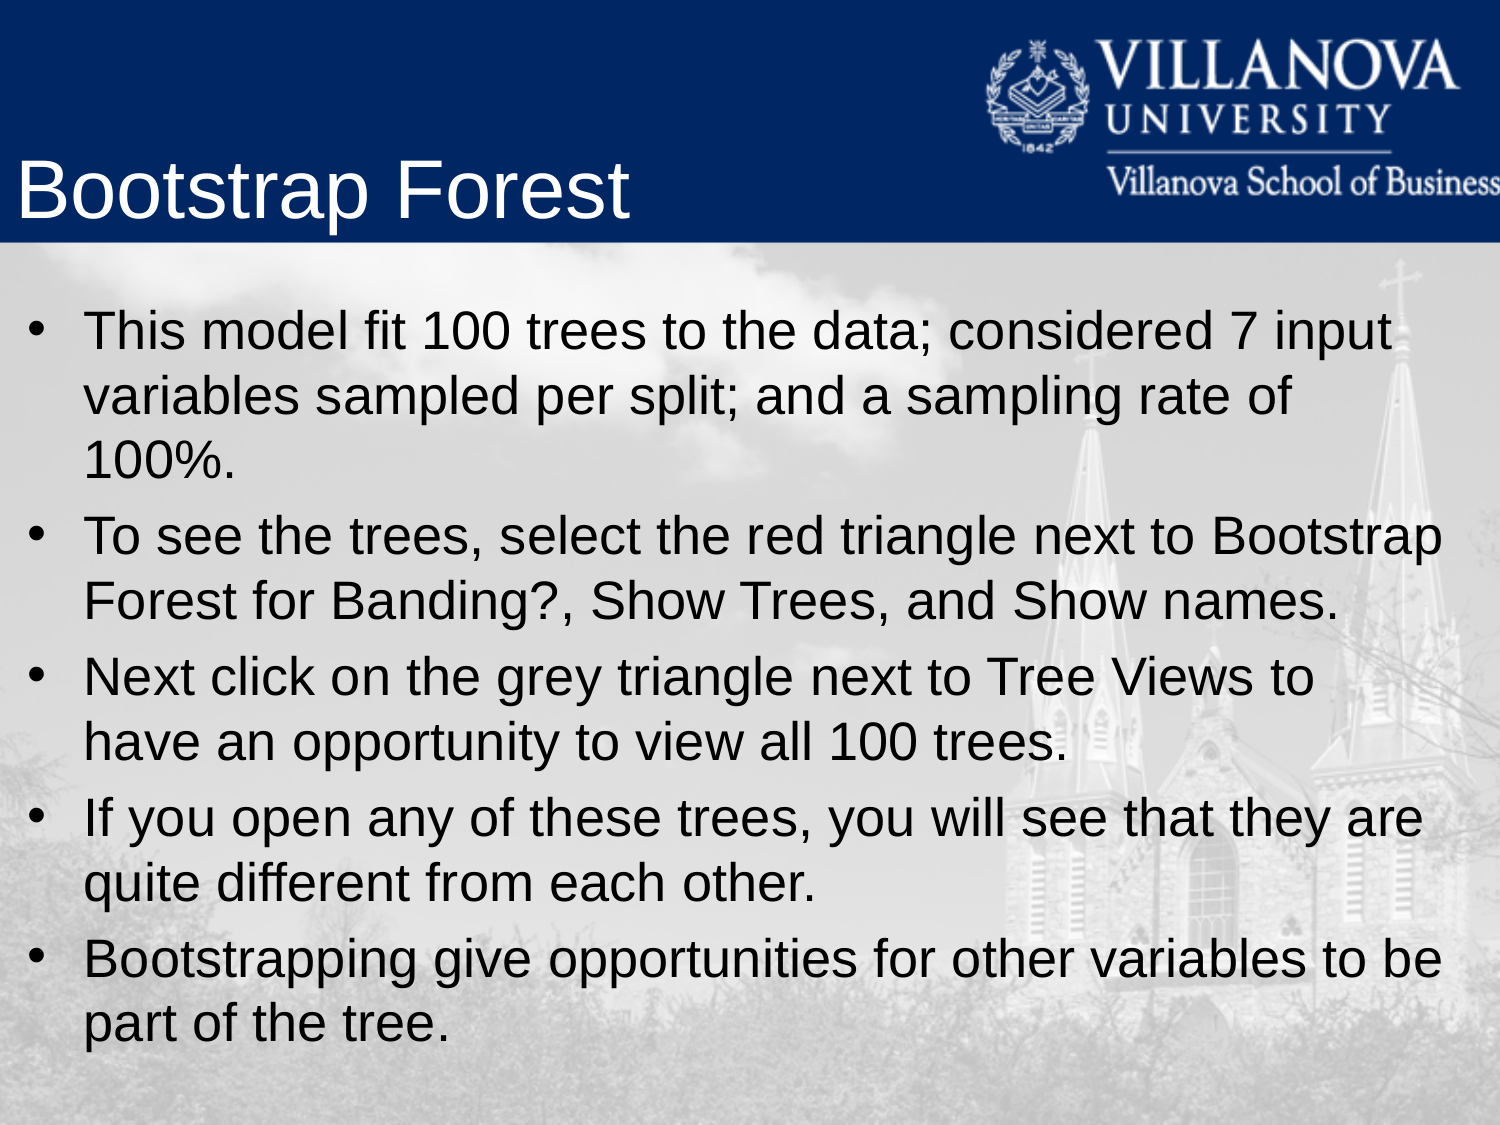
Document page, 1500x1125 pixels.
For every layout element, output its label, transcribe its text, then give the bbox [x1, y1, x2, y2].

text_box Bootstrap Forest [0, 62, 1350, 250]
list This model fit 100 trees to the data; considered 7 input variables sampled per split; and a sampling rate of 100%. To see the trees, select the red triangle next to Bootstrap Forest for Banding?, Show Trees, and Show names. Next click on the grey triangle next to Tree Views to have an opportunity to view all 100 trees. If you open any of these trees, you will see that they are quite different from each other. Bootstrapping give opportunities for other variables to be part of the tree. [12, 287, 1463, 1125]
picture [0, 0, 1500, 1125]
